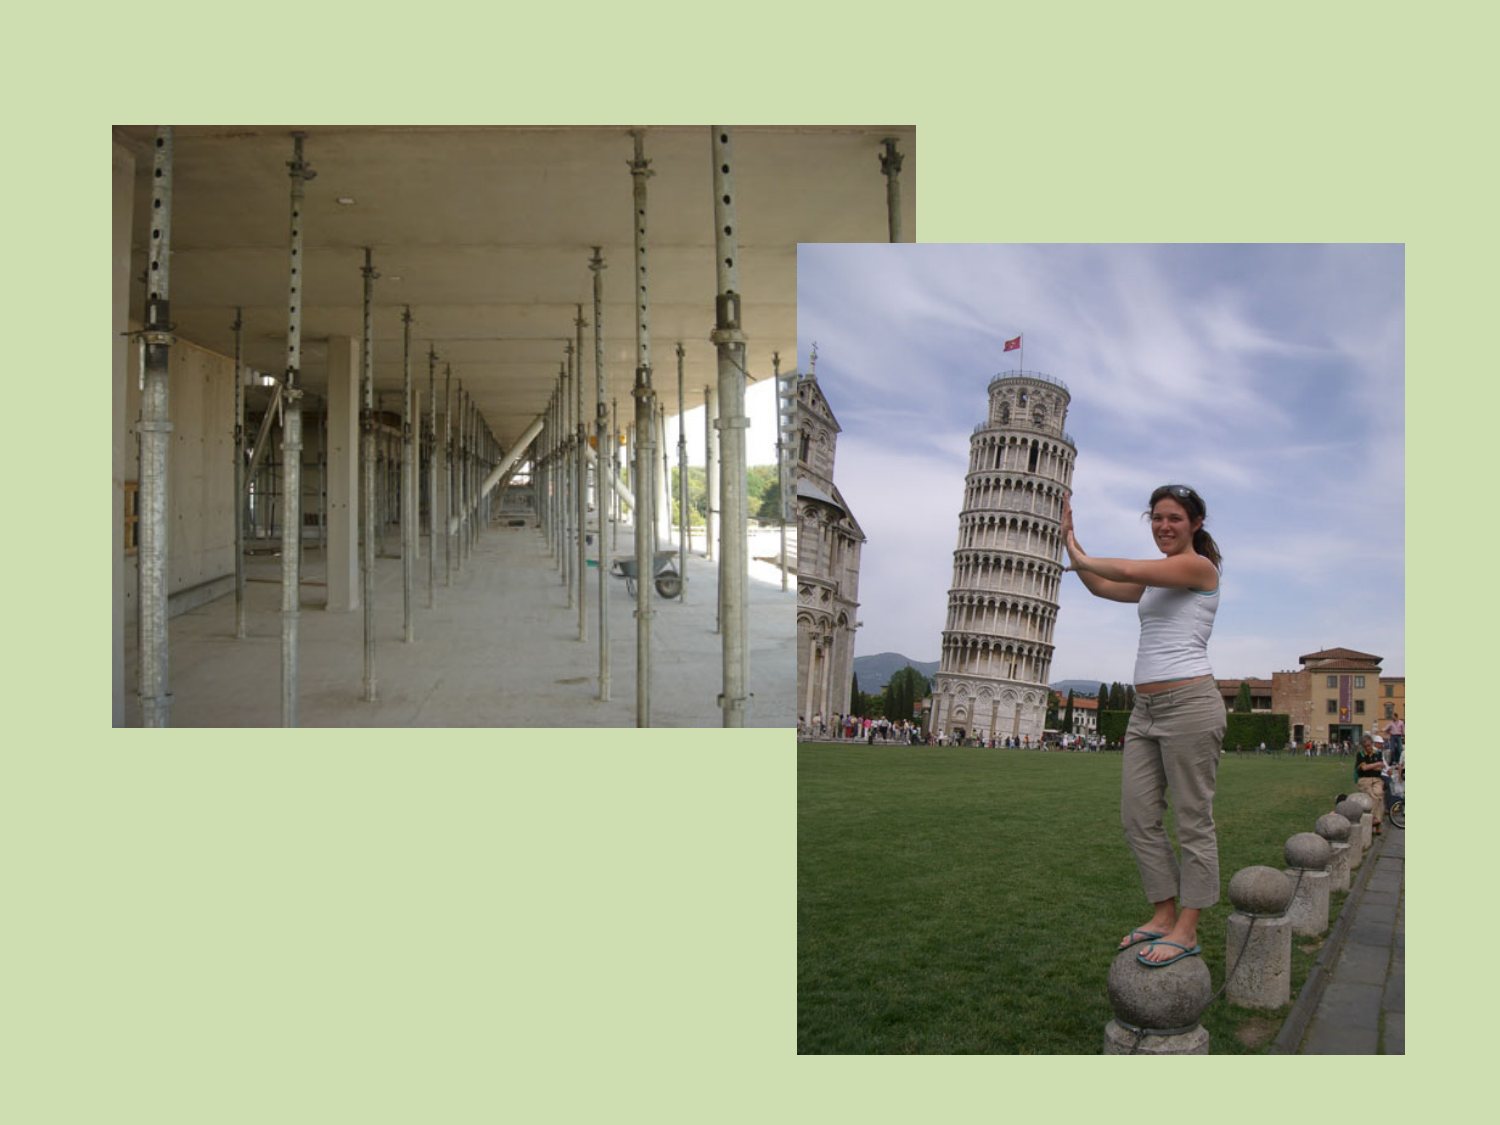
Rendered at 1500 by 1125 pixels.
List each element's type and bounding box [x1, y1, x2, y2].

picture [111, 125, 1406, 1055]
